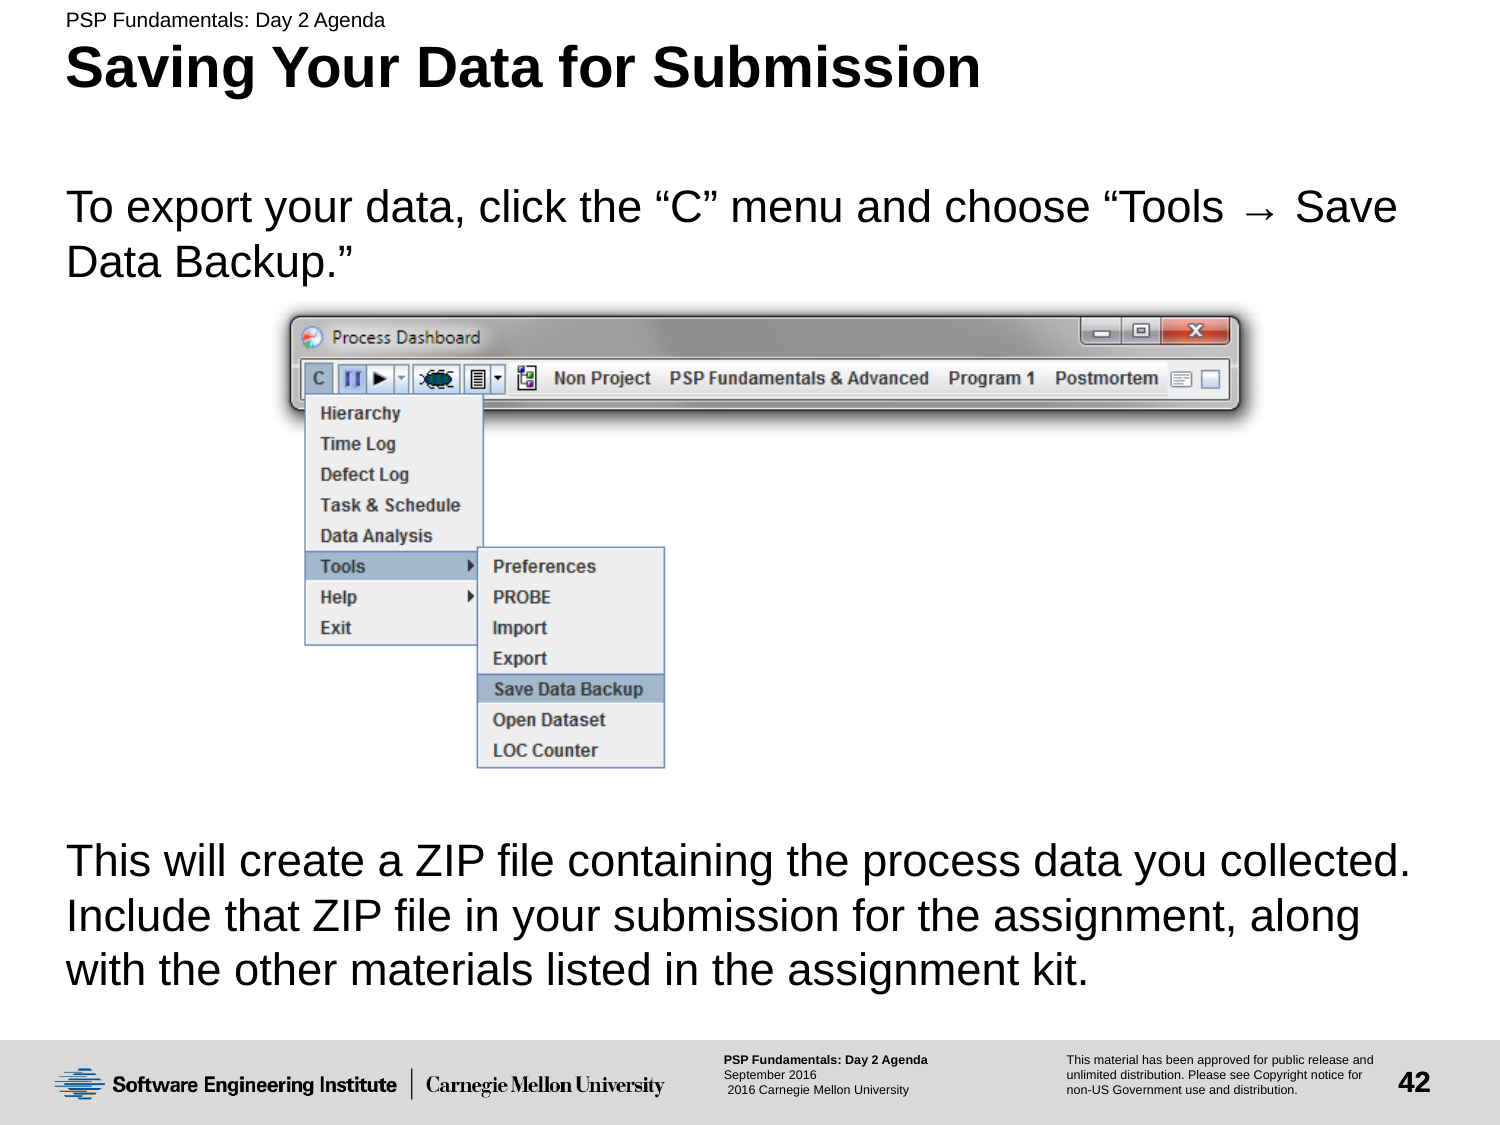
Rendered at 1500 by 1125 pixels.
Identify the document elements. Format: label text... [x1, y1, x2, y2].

title Saving Your Data for Submission [65, 37, 1430, 148]
picture [46, 1061, 673, 1104]
list To export your data, click the “C” menu and choose “Tools → Save Data Backup.” This will create a ZIP file containing the process data you collected. Include that ZIP file in your submission for the assignment, along with the other materials listed in the assignment kit. [65, 177, 1431, 1000]
picture [271, 300, 1267, 776]
